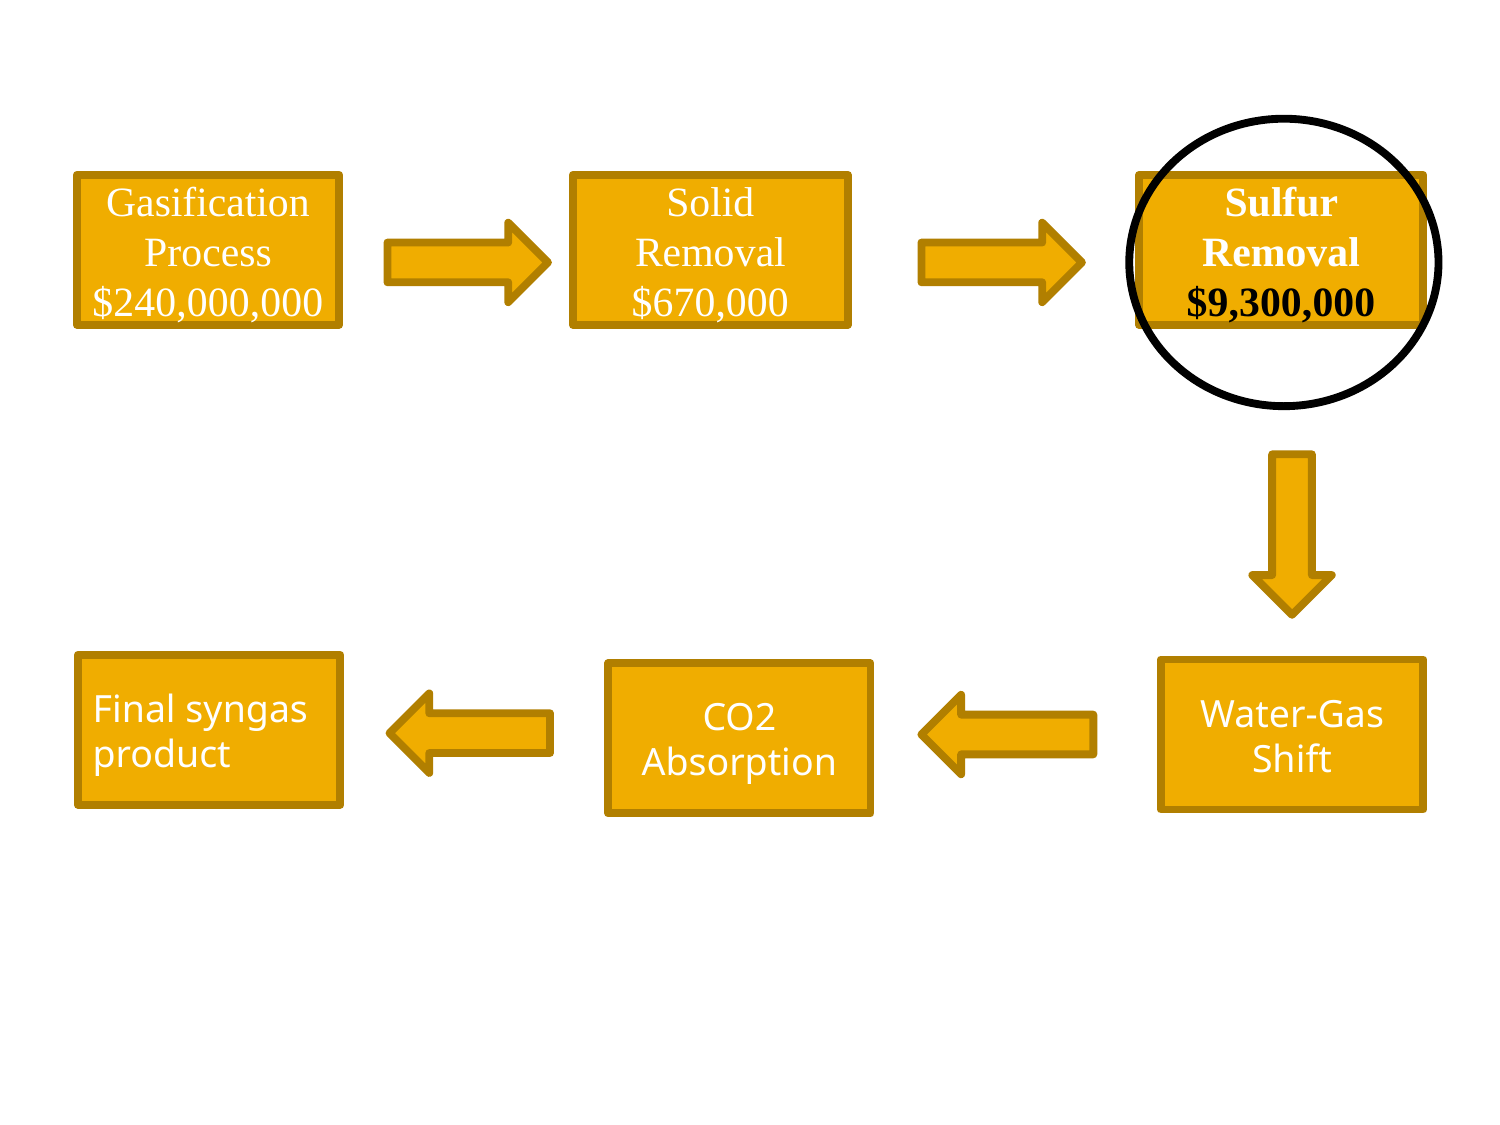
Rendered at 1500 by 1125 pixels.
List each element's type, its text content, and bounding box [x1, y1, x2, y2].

text_box [917, 690, 1098, 779]
text_box Gasification Process $240,000,000 [73, 171, 343, 329]
text_box CO2 Absorption [604, 659, 874, 817]
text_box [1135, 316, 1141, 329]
text_box Water-Gas Shift [1157, 656, 1427, 813]
text_box Solid Removal $670,000 [569, 171, 852, 329]
text_box [917, 218, 1086, 307]
text_box Final syngas product [74, 651, 344, 809]
text_box [383, 218, 552, 307]
text_box [1248, 450, 1336, 619]
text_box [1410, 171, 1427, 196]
text_box Sulfur Removal $9,300,000 [1135, 171, 1158, 209]
text_box [1125, 114, 1443, 411]
text_box [385, 689, 554, 777]
